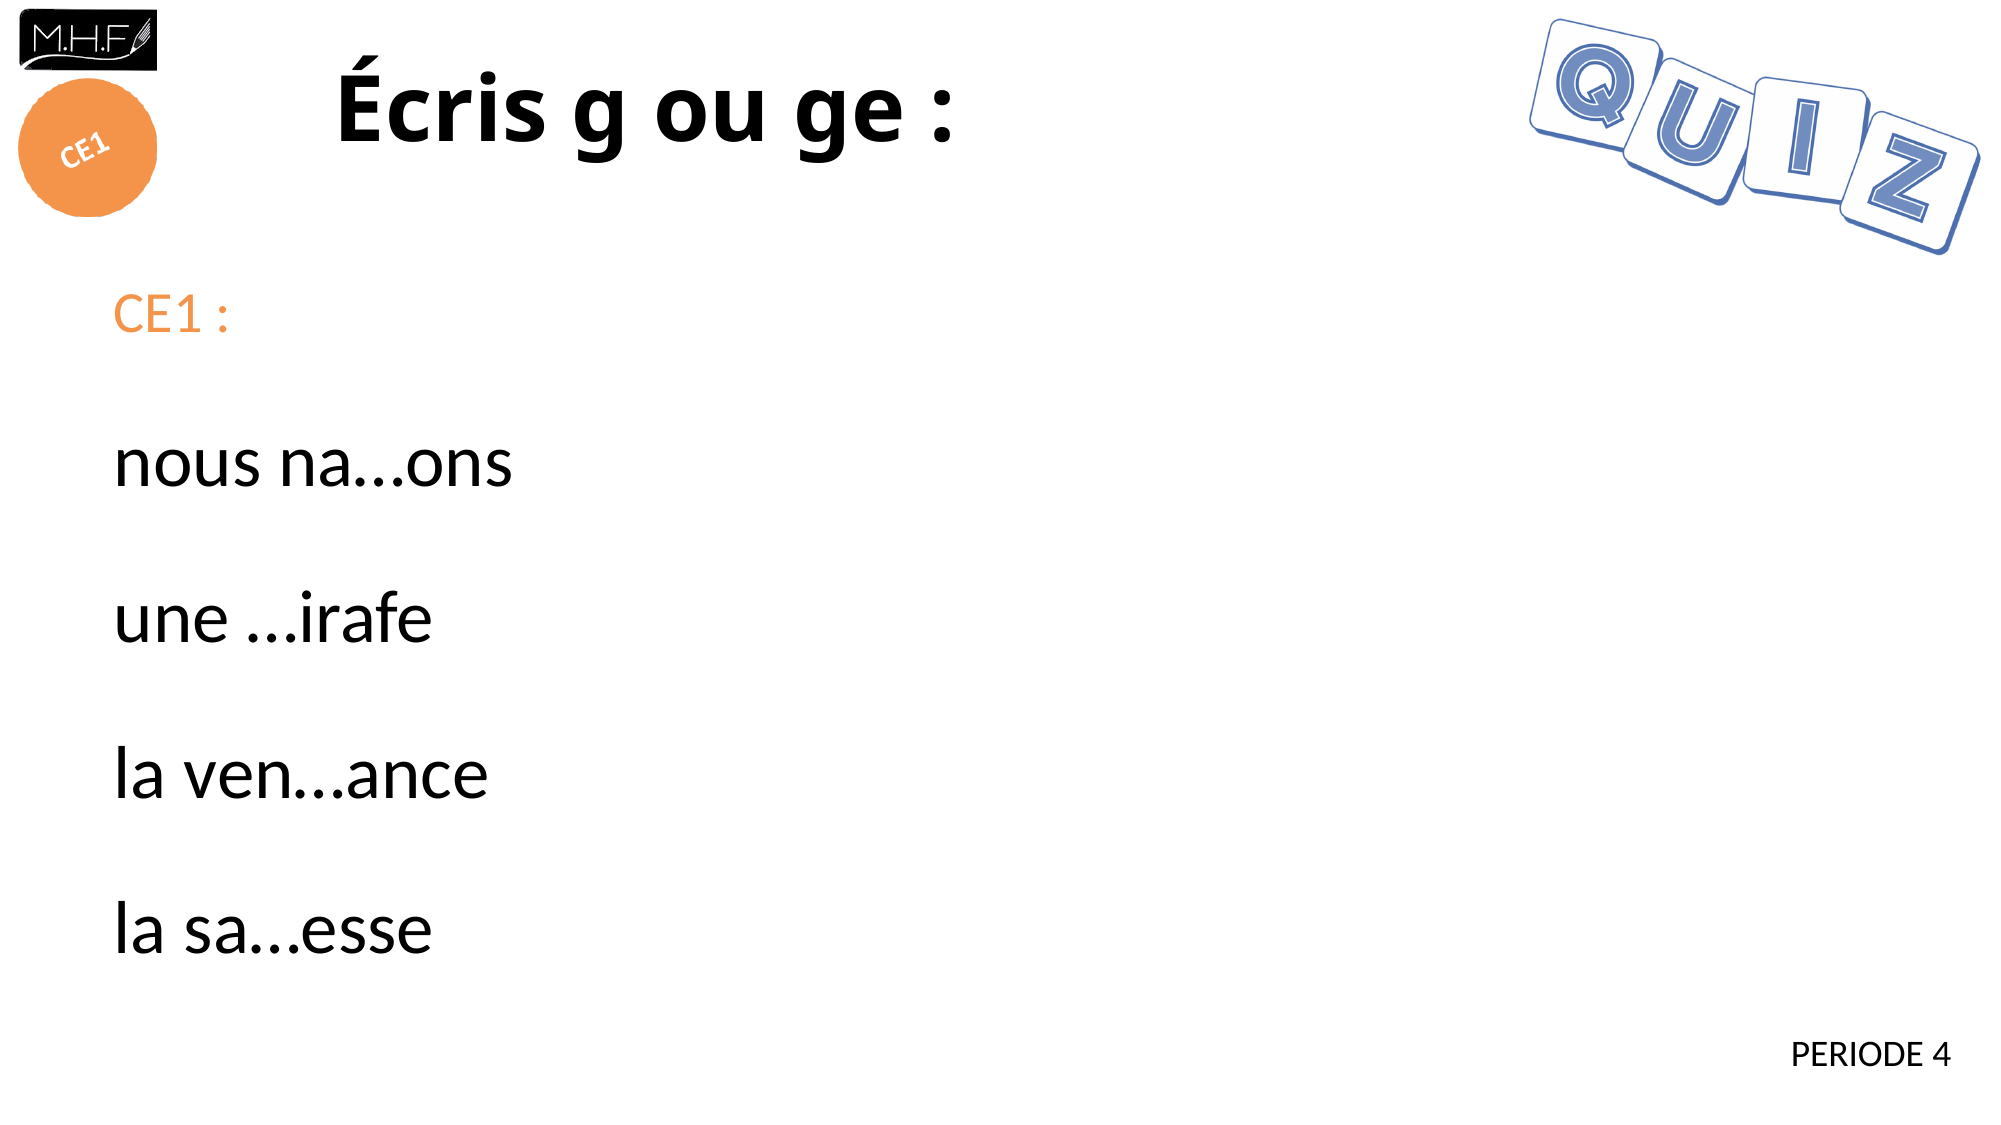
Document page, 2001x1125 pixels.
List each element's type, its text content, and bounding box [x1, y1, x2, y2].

text_box PERIODE 4 [1362, 1021, 1967, 1125]
picture [16, 7, 157, 74]
list CE1 : nous na…ons une …irafe la ven…ance la sa…esse [98, 275, 909, 989]
picture [18, 78, 157, 218]
picture [1527, 24, 1978, 250]
title Écris g ou ge : [318, 3, 1865, 221]
